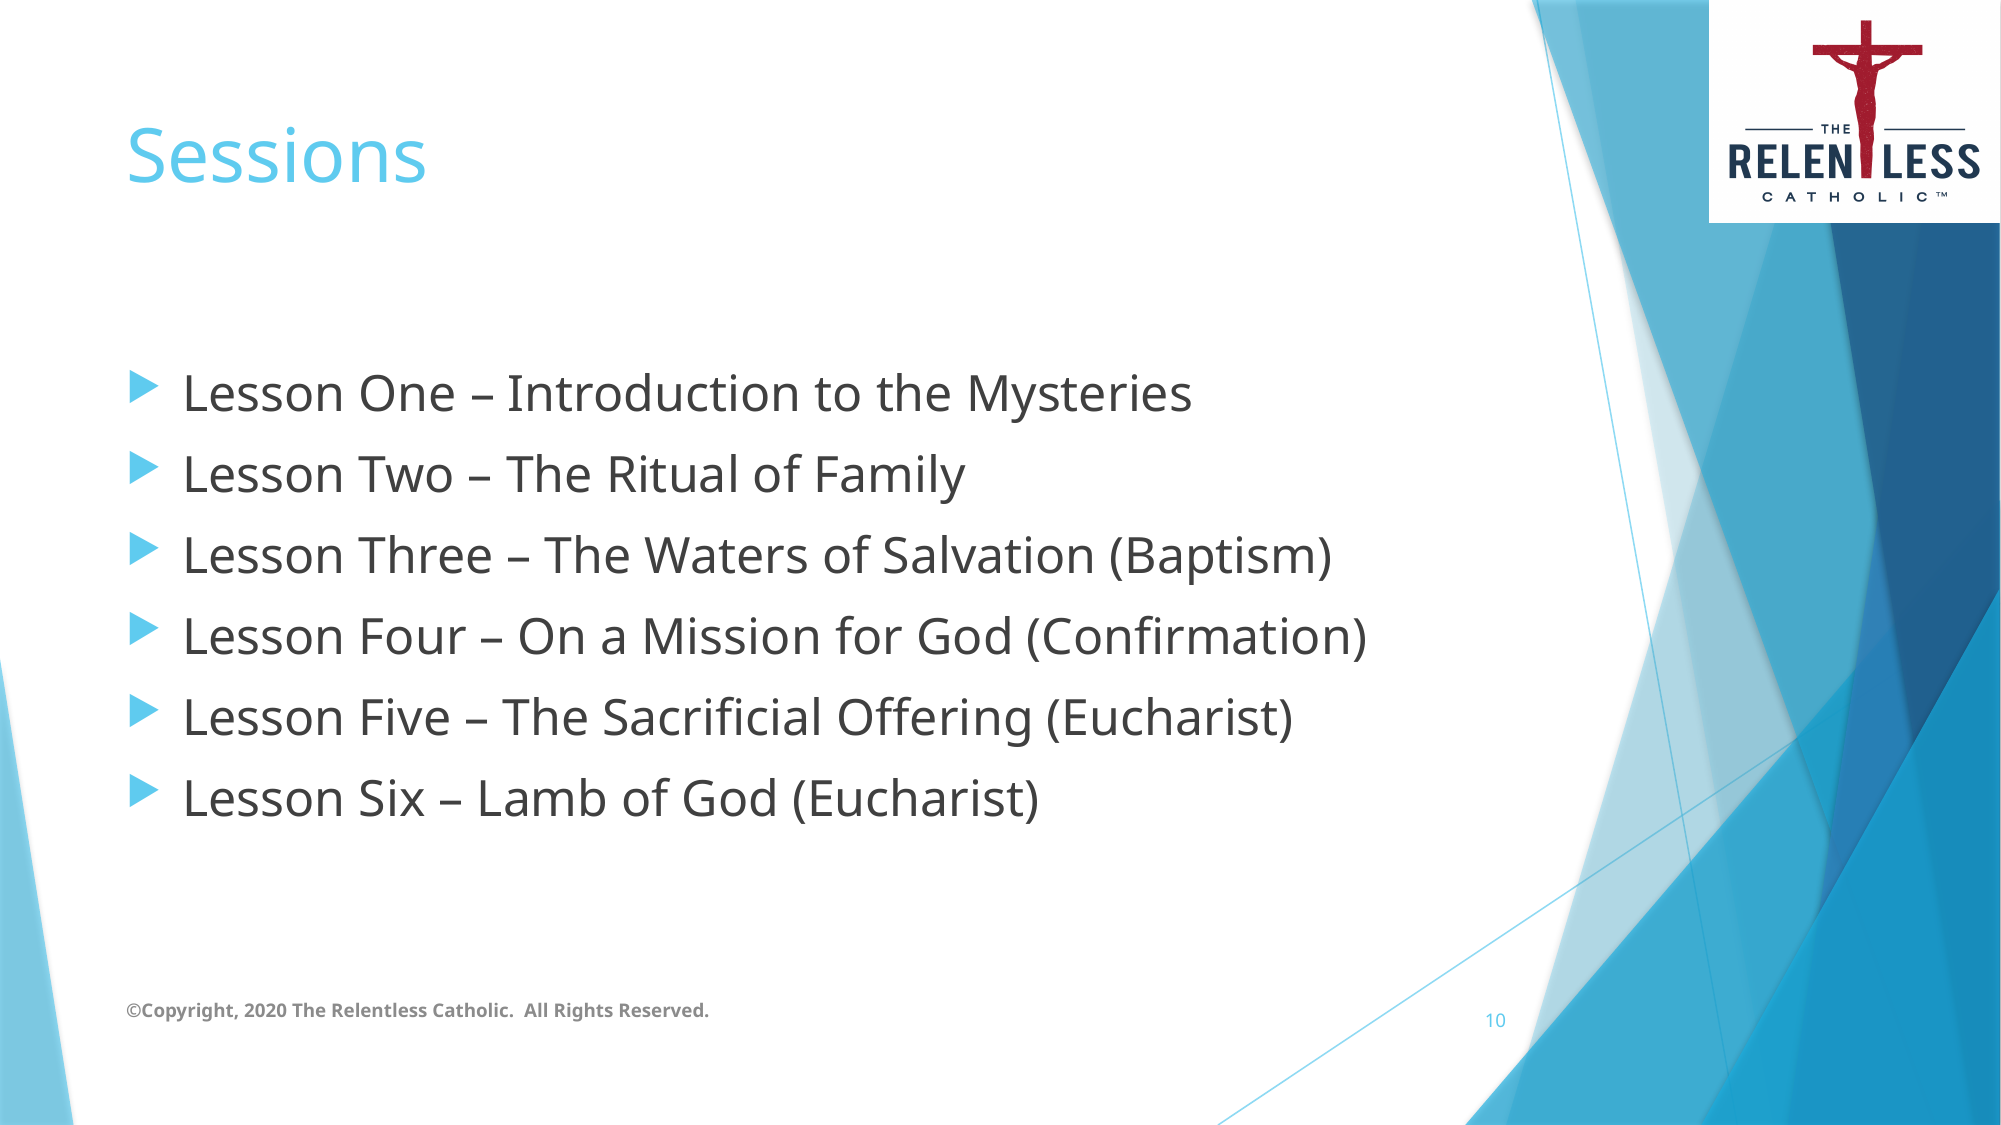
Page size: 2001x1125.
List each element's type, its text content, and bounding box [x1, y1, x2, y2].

list Lesson One – Introduction to the Mysteries Lesson Two – The Ritual of Family Lesson Three – The Waters of Salvation (Baptism) Lesson Four – On a Mission for God (Confirmation) Lesson Five – The Sacrificial Offering (Eucharist) Lesson Six – Lamb of God (Eucharist) [111, 354, 1522, 992]
slide_number 10 [1409, 991, 1522, 1051]
picture [1709, 0, 2000, 223]
title Sessions [111, 99, 1522, 317]
footer ©Copyright, 2020 The Relentless Catholic. All Rights Reserved. [111, 991, 1145, 1051]
